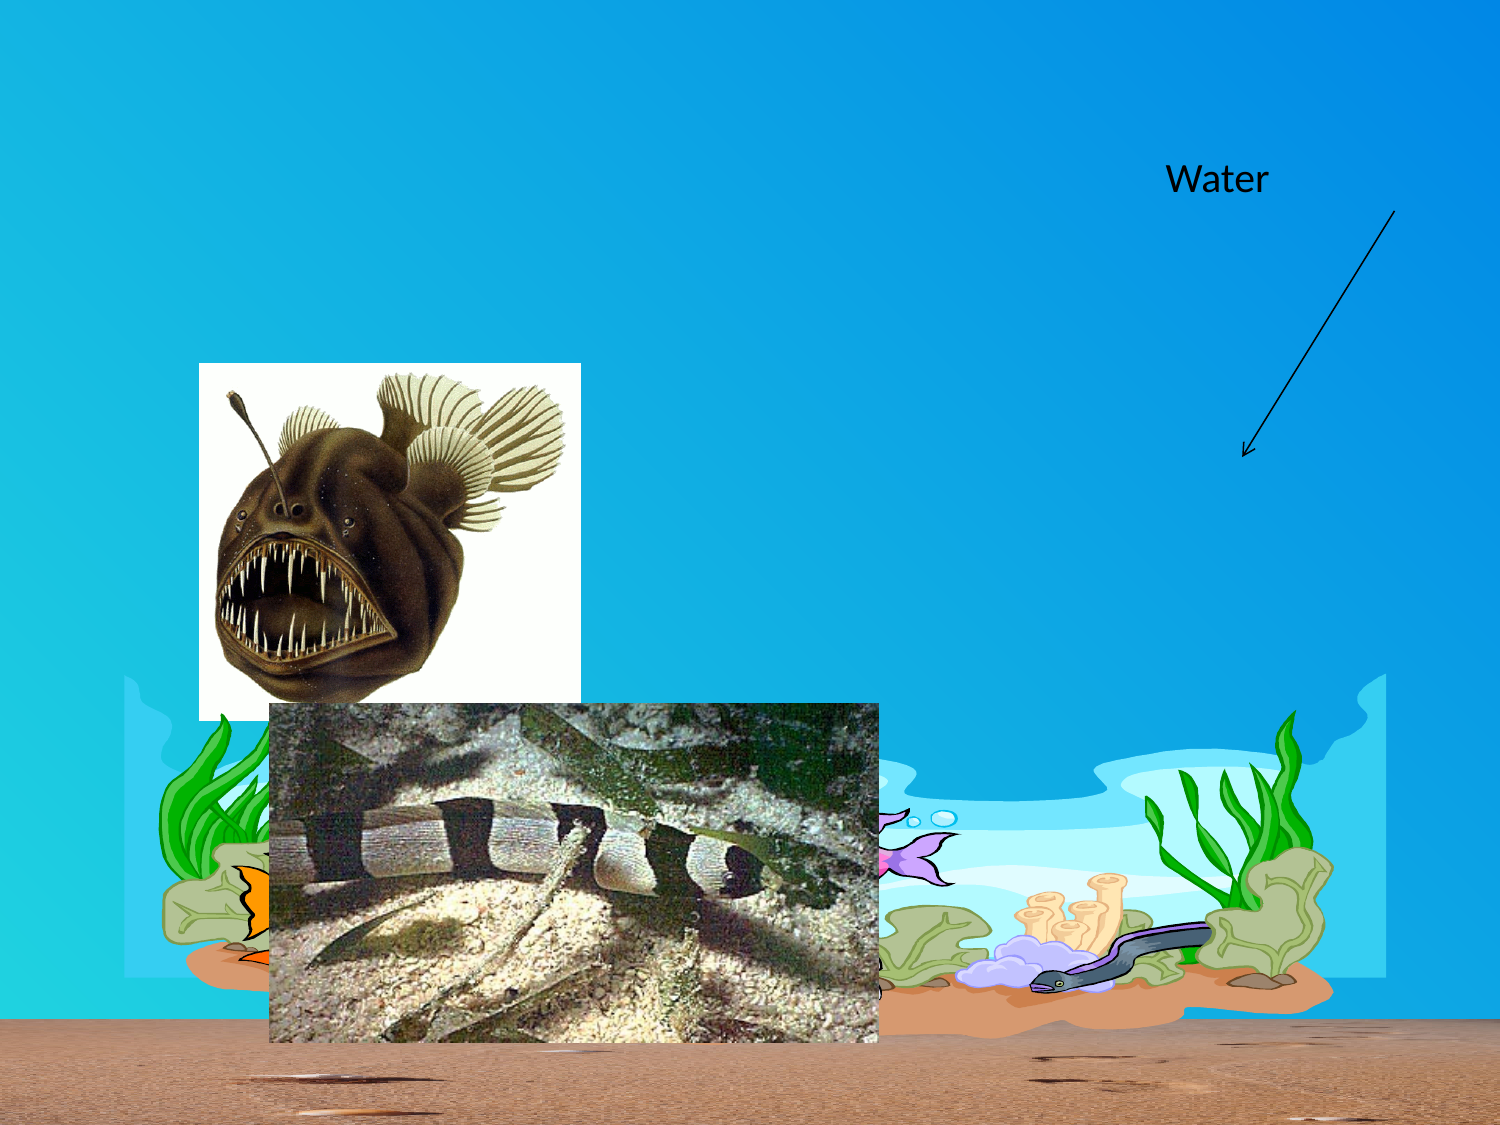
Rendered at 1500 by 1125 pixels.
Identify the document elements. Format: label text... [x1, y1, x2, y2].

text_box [1195, 257, 1442, 411]
picture [0, 0, 1500, 1125]
title Water [773, 58, 1500, 293]
